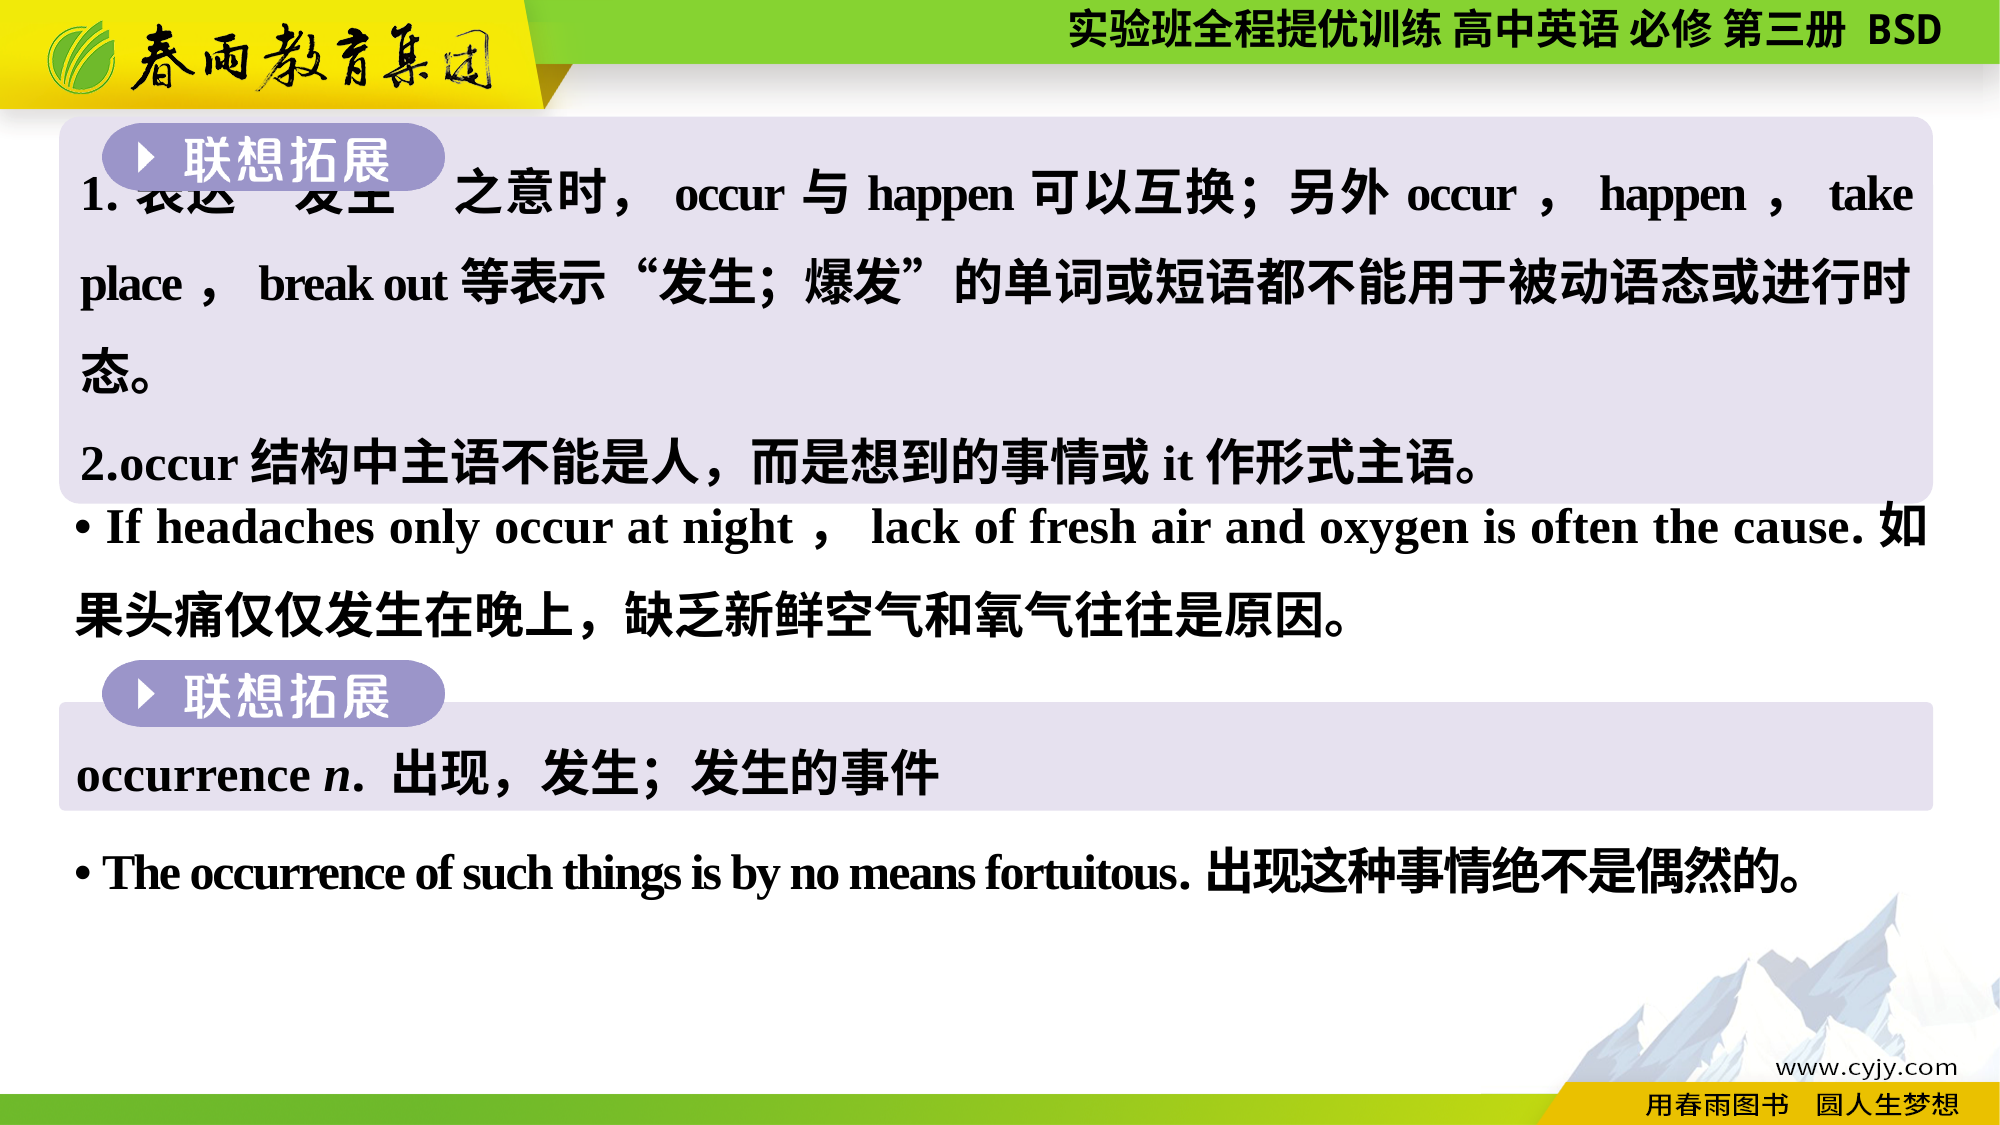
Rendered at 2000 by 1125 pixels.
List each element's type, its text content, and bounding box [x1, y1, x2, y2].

text_box occurrence n. 出现，发生；发生的事件 [59, 702, 1934, 802]
text_box 1.表达“发生”之意时，occur与happen可以互换；另外occur，happen，take place，break out等表示“发生；爆发”的单词或短语都不能用于被动语态或进行时态。 2.occur结构中主语不能是人，而是想到的事情或it作形式主语。 [59, 116, 1934, 456]
list • If headaches only occur at night，lack of fresh air and oxygen is often the cause.如果头痛仅仅发生在晚上，缺乏新鲜空气和氧气往往是原因。 [59, 456, 1944, 642]
picture [0, 0, 2000, 1125]
text_box • The occurrence of such things is by no means fortuitous.出现这种事情绝不是偶然的。 [59, 802, 1944, 908]
